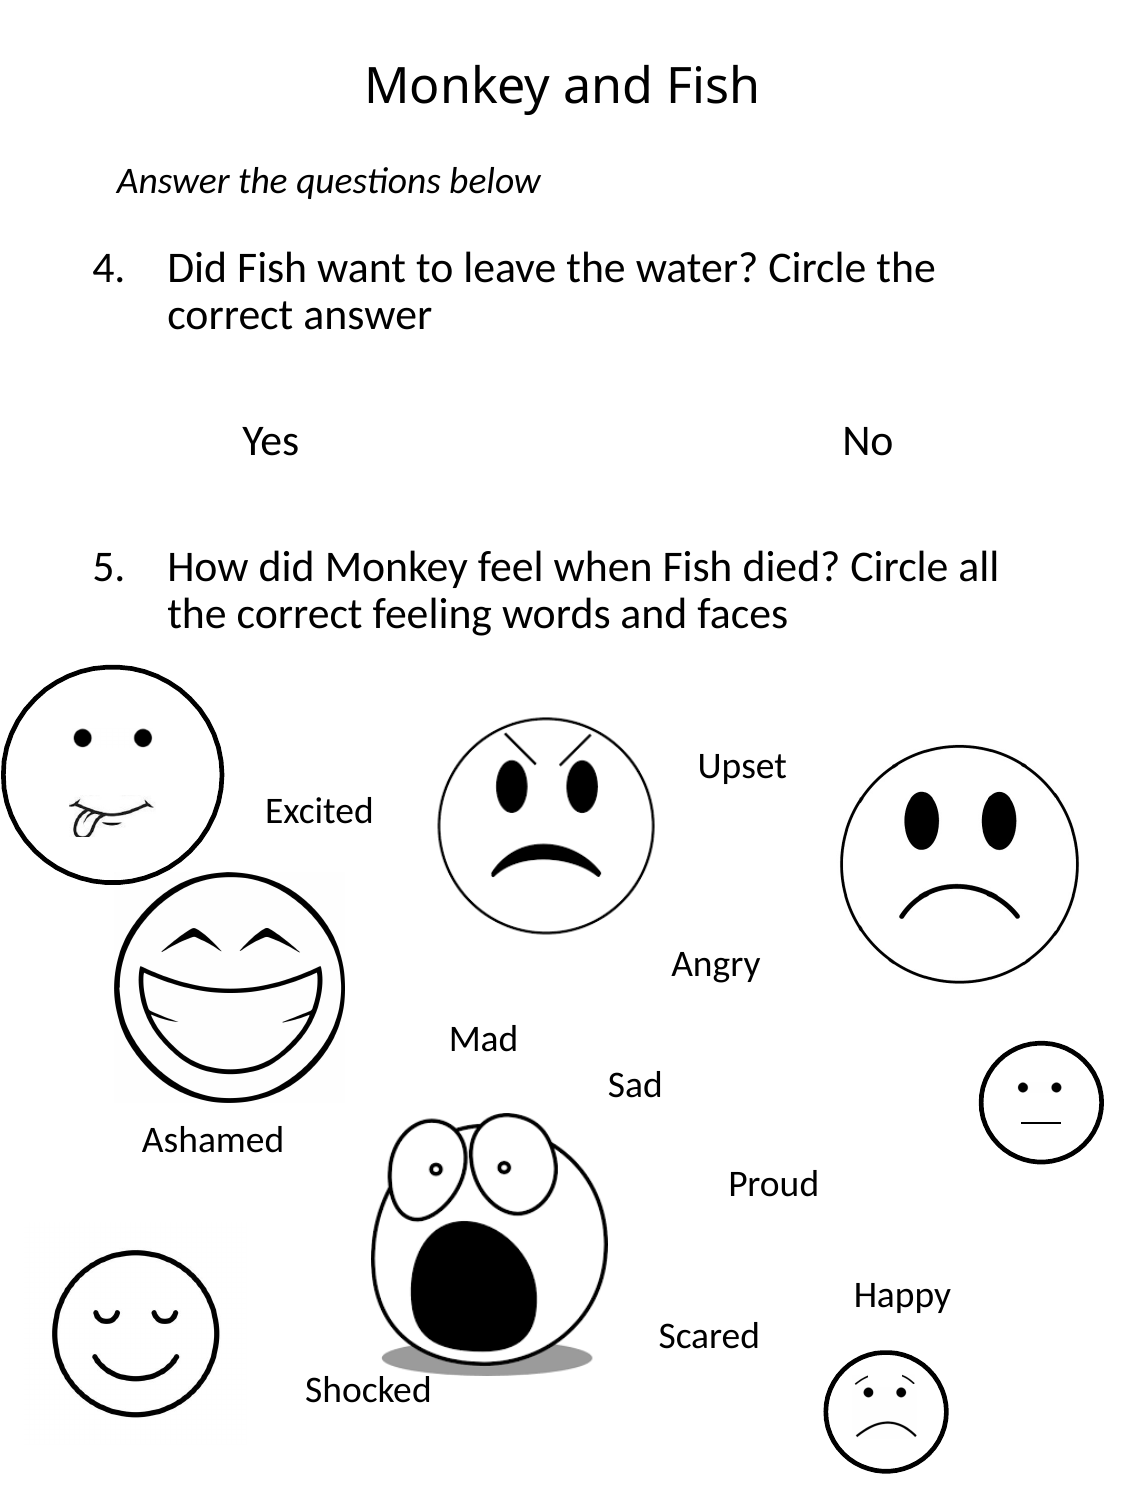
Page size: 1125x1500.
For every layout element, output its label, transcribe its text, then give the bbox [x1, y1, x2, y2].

text_box Excited [250, 778, 389, 839]
title Monkey and Fish [77, 52, 1048, 122]
text_box Sad [593, 1052, 710, 1113]
picture [828, 733, 1088, 993]
picture [114, 872, 345, 1103]
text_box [981, 1043, 1102, 1163]
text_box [3, 667, 223, 883]
picture [371, 1113, 608, 1376]
text_box Happy [839, 1262, 967, 1323]
text_box Answer the questions below [102, 148, 557, 209]
text_box Angry [656, 931, 776, 992]
text_box Upset [682, 733, 802, 794]
text_box Proud [713, 1151, 835, 1211]
text_box Shocked [290, 1357, 447, 1418]
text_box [825, 1352, 947, 1472]
list Did Fish want to leave the water? Circle the correct answer Yes No How did Monkey feel when Fish died? Circle all the correct feeling words and faces [77, 236, 1048, 690]
picture [427, 707, 663, 943]
text_box Ashamed [127, 1107, 300, 1168]
text_box Mad [434, 1006, 534, 1067]
text_box Scared [643, 1303, 776, 1363]
picture [24, 1222, 247, 1445]
